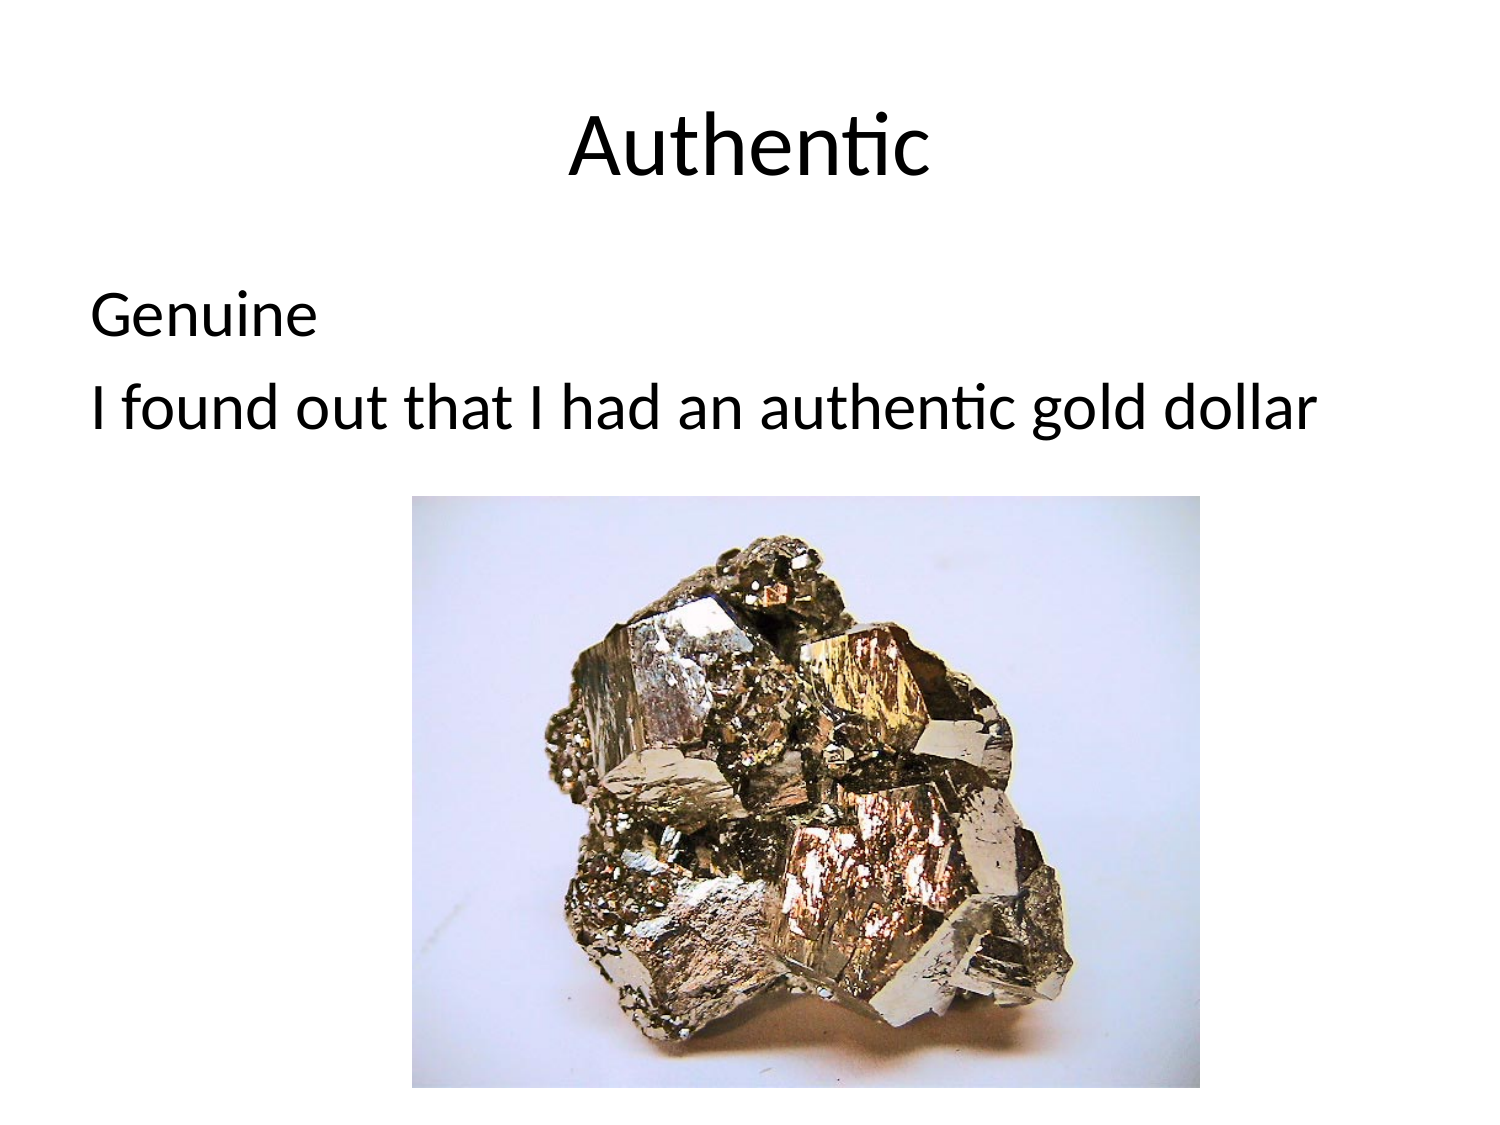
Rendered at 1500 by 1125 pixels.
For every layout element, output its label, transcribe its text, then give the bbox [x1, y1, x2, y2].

list Genuine I found out that I had an authentic gold dollar [75, 262, 1425, 1005]
picture [412, 496, 1201, 1088]
title Authentic [75, 45, 1425, 233]
